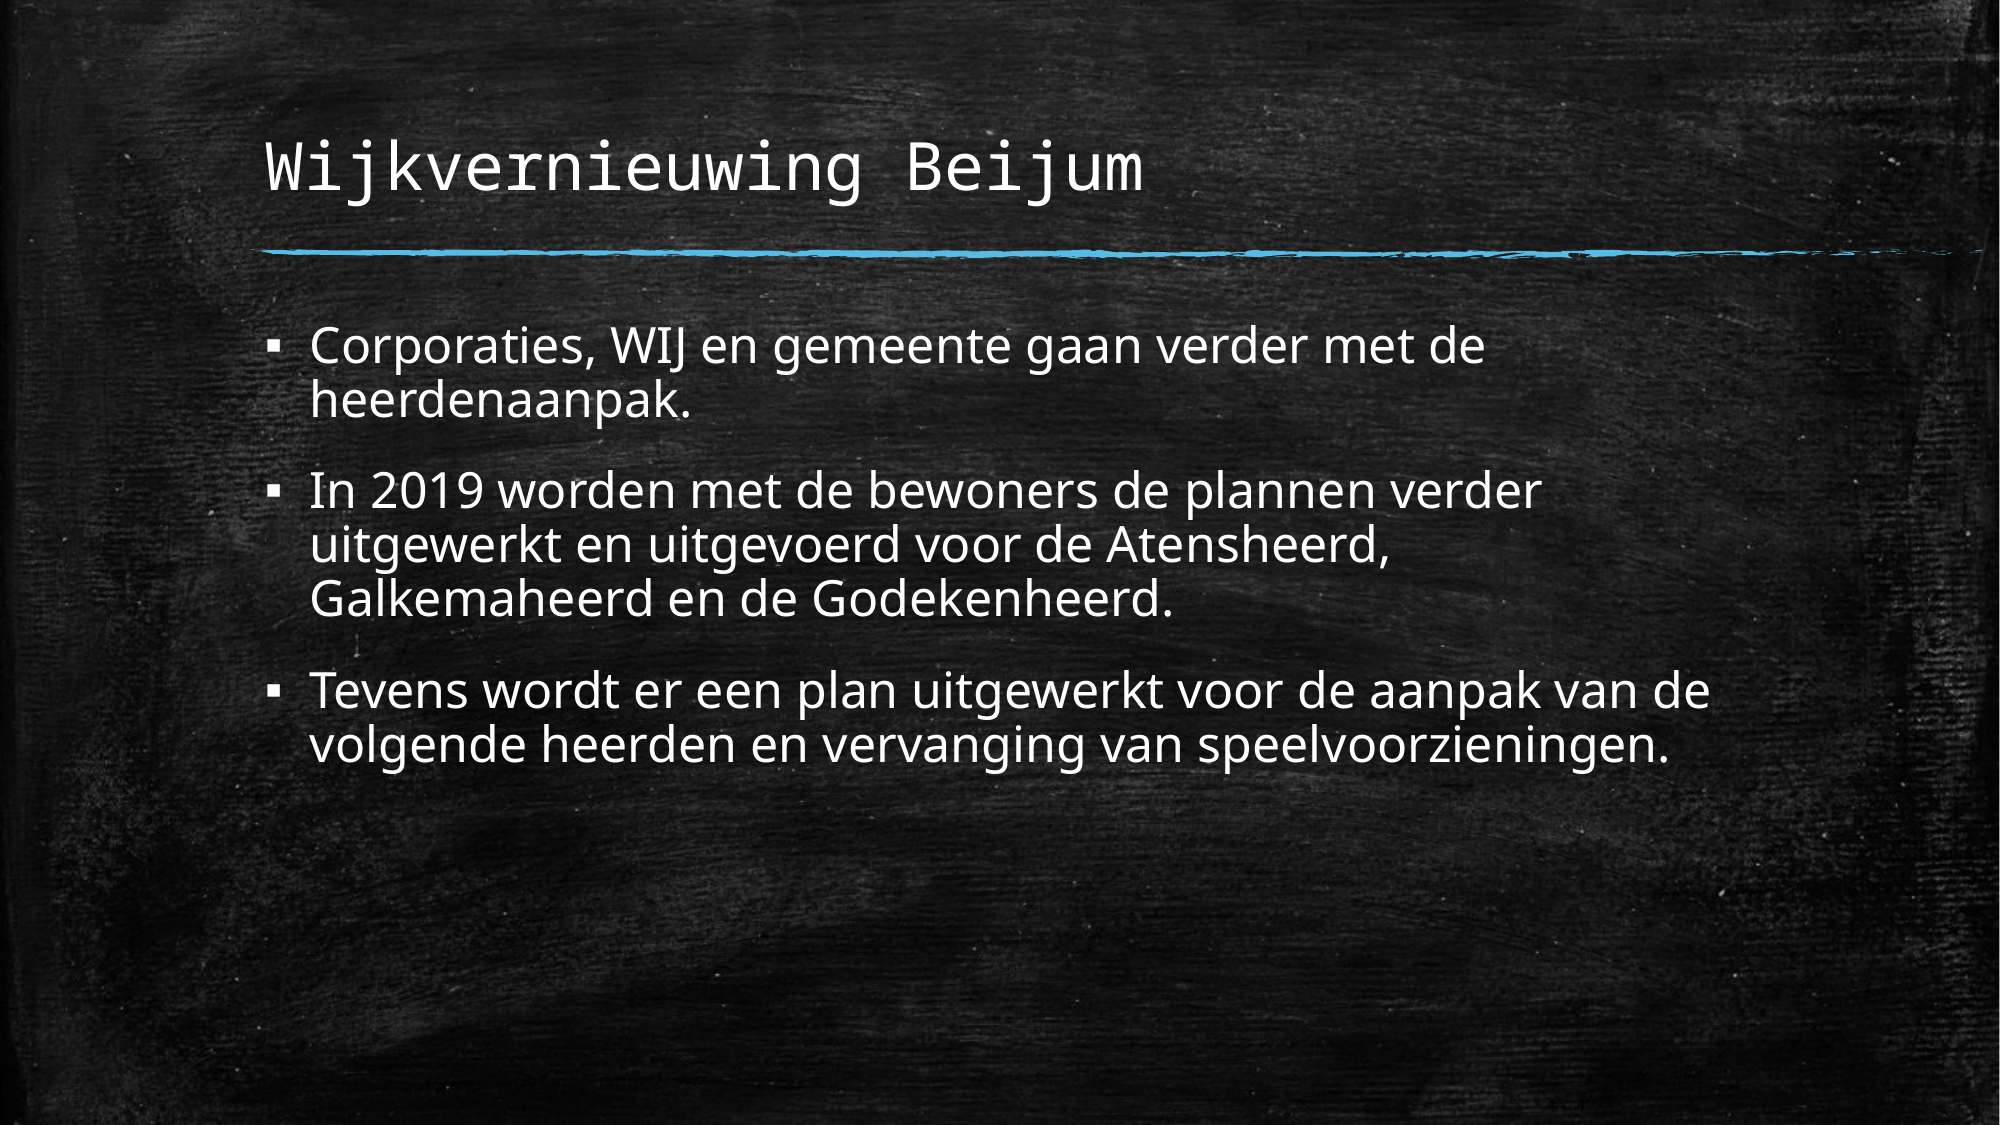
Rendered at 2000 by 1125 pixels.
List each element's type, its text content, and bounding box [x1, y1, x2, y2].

list Corporaties, WIJ en gemeente gaan verder met de heerdenaanpak. In 2019 worden met de bewoners de plannen verder uitgewerkt en uitgevoerd voor de Atensheerd, Galkemaheerd en de Godekenheerd. Tevens wordt er een plan uitgewerkt voor de aanpak van de volgende heerden en vervanging van speelvoorzieningen. [249, 312, 1750, 1013]
title Wijkvernieuwing Beijum [249, 45, 1750, 213]
